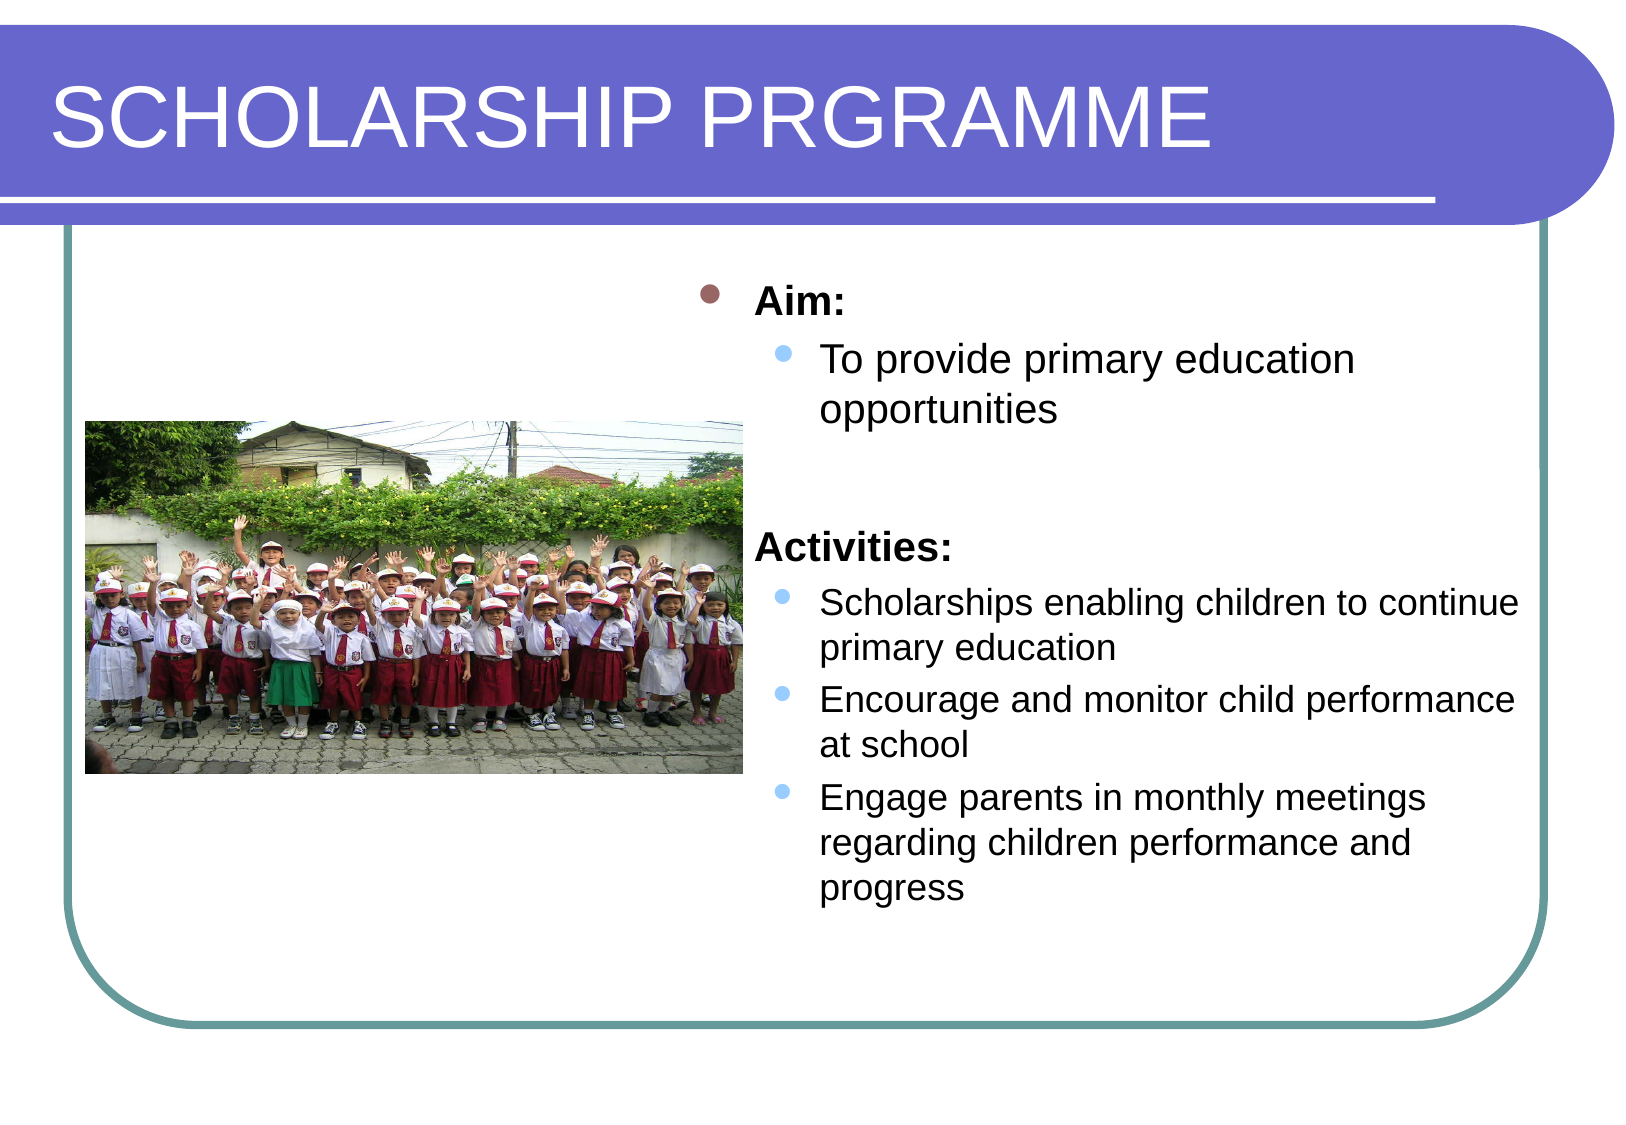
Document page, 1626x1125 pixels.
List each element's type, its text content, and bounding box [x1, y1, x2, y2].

title SCHOLARSHIP PRGRAMME [34, 37, 1460, 188]
list Aim: To provide primary education opportunities Activities: Scholarships enabling children to continue primary education Encourage and monitor child performance at school Engage parents in monthly meetings regarding children performance and progress [682, 207, 1553, 993]
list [85, 421, 743, 774]
